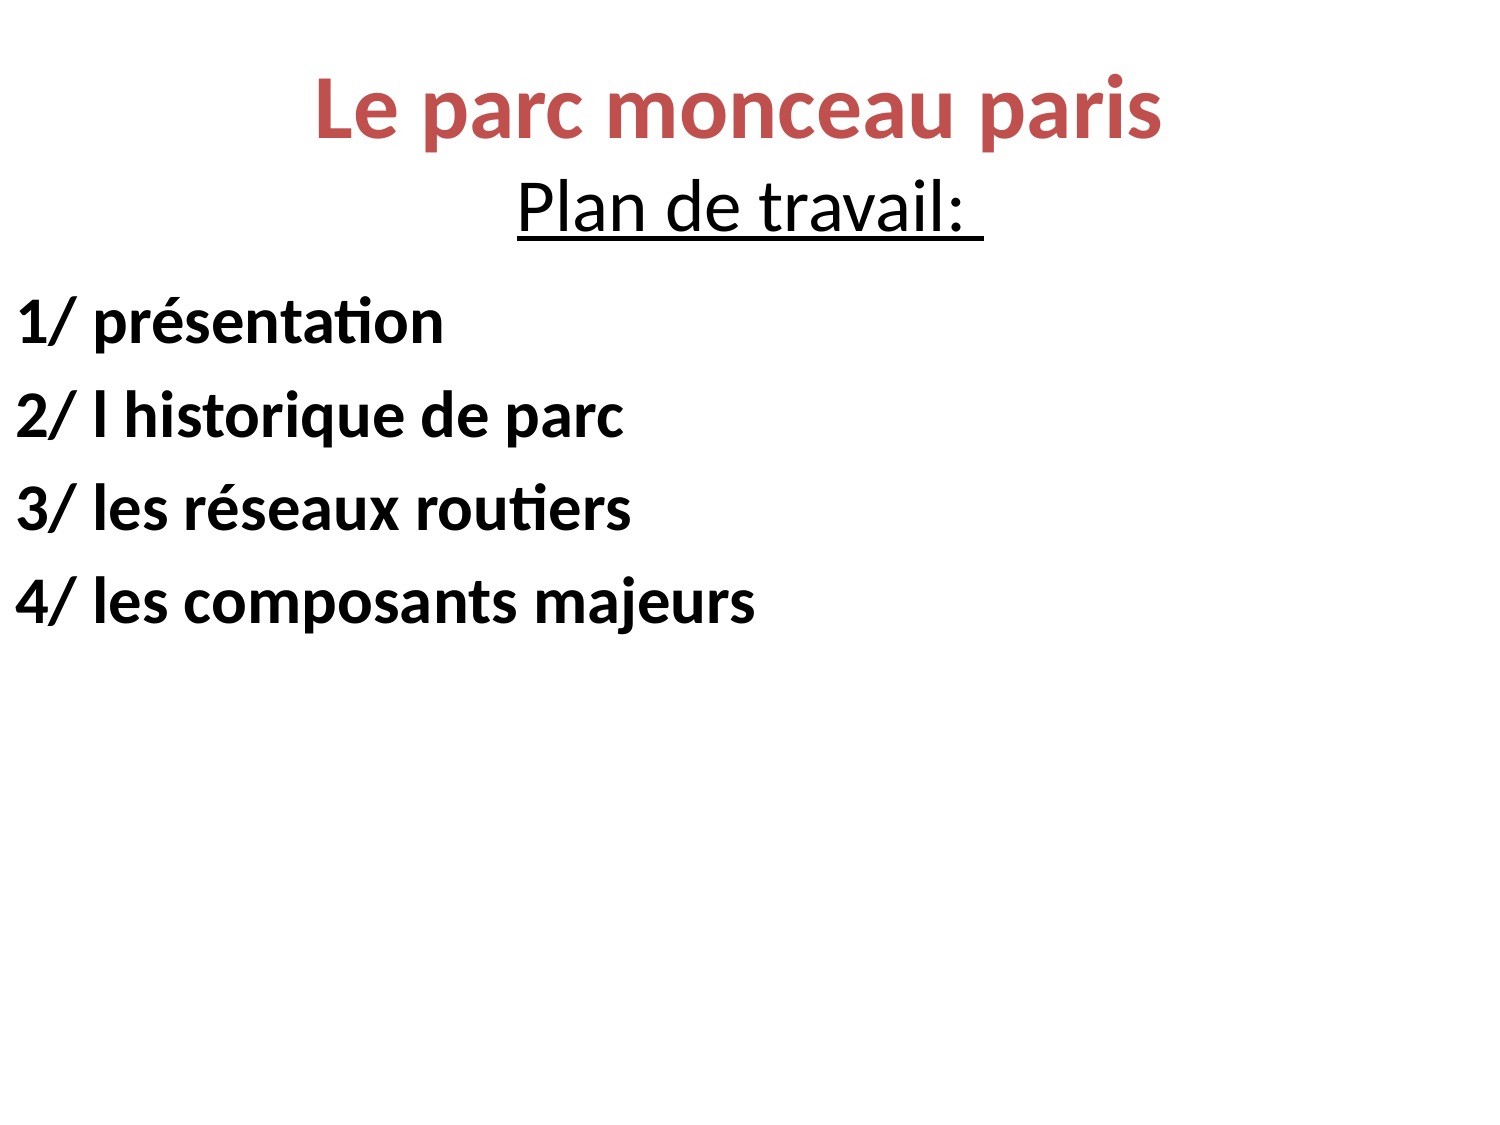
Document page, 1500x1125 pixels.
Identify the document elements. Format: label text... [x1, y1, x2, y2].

subtitle 1/ présentation 2/ l historique de parc 3/ les réseaux routiers 4/ les composants majeurs [0, 269, 1275, 891]
title Le parc monceau paris Plan de travail: [112, 0, 1388, 293]
